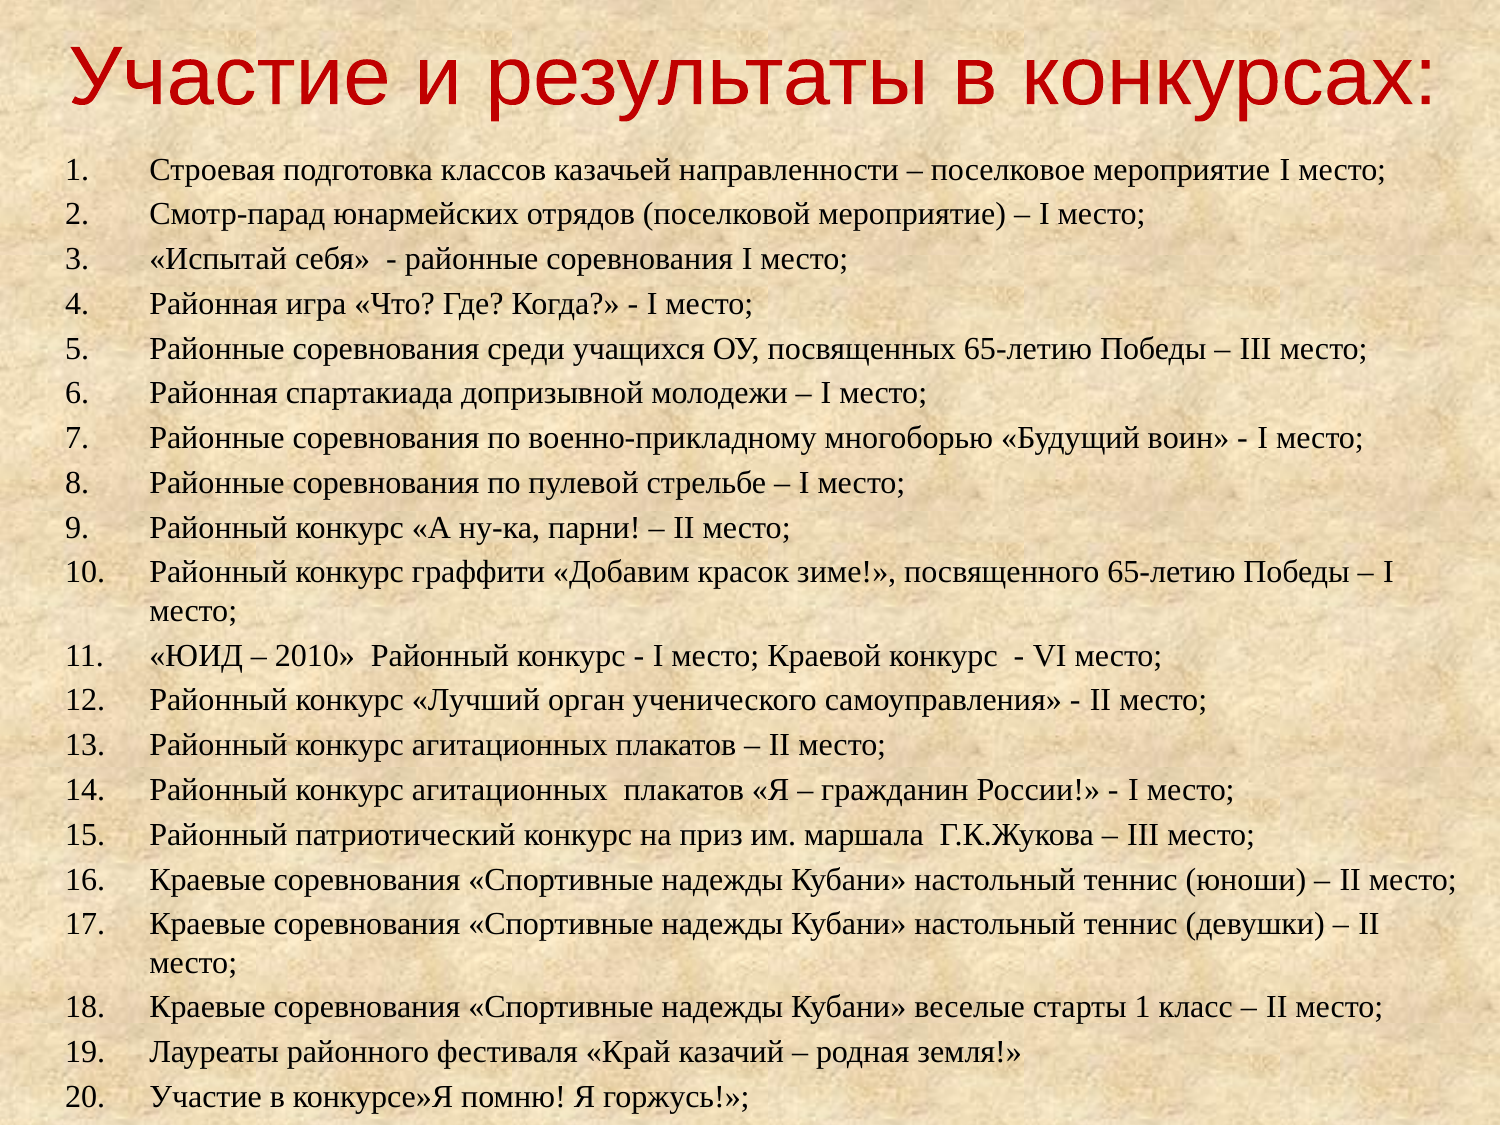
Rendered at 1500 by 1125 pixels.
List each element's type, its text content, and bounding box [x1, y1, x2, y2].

picture [0, 0, 1500, 1125]
list Строевая подготовка классов казачьей направленности – поселковое мероприятие I место; Смотр-парад юнармейских отрядов (поселковой мероприятие) – I место; «Испытай себя» - районные соревнования I место; Районная игра «Что? Где? Когда?» - I место; Районные соревнования среди учащихся ОУ, посвященных 65-летию Победы – III место; Районная спартакиада допризывной молодежи – I место; Районные соревнования по военно-прикладному многоборью «Будущий воин» - I место; Районные соревнования по пулевой стрельбе – I место; Районный конкурс «А ну-ка, парни! – II место; Районный конкурс граффити «Добавим красок зиме!», посвященного 65-летию Победы – I место; «ЮИД – 2010» Районный конкурс - I место; Краевой конкурс - VI место; Районный конкурс «Лучший орган ученического самоуправления» - II место; Районный конкурс агитационных плакатов – II место; Районный конкурс агитационных плакатов «Я – гражданин России!» - I место; Районный патриотический конкурс на приз им. маршала Г.К.Жукова – III место; Краевые соревнования «Спортивные надежды Кубани» настольный теннис (юноши) – II место; Краевые соревнования «Спортивные надежды Кубани» настольный теннис (девушки) – II место; Краевые соревнования «Спортивные надежды Кубани» веселые старты 1 класс – II место; Лауреаты районного фестиваля «Край казачий – родная земля!» Участие в конкурсе»Я помню! Я горжусь!»; Участие в ежегодном Национальном конкурсе социальной рекламы «Новое пространство России»; Краевой конкурс «Мой школьный инспектор» [50, 140, 1475, 1125]
